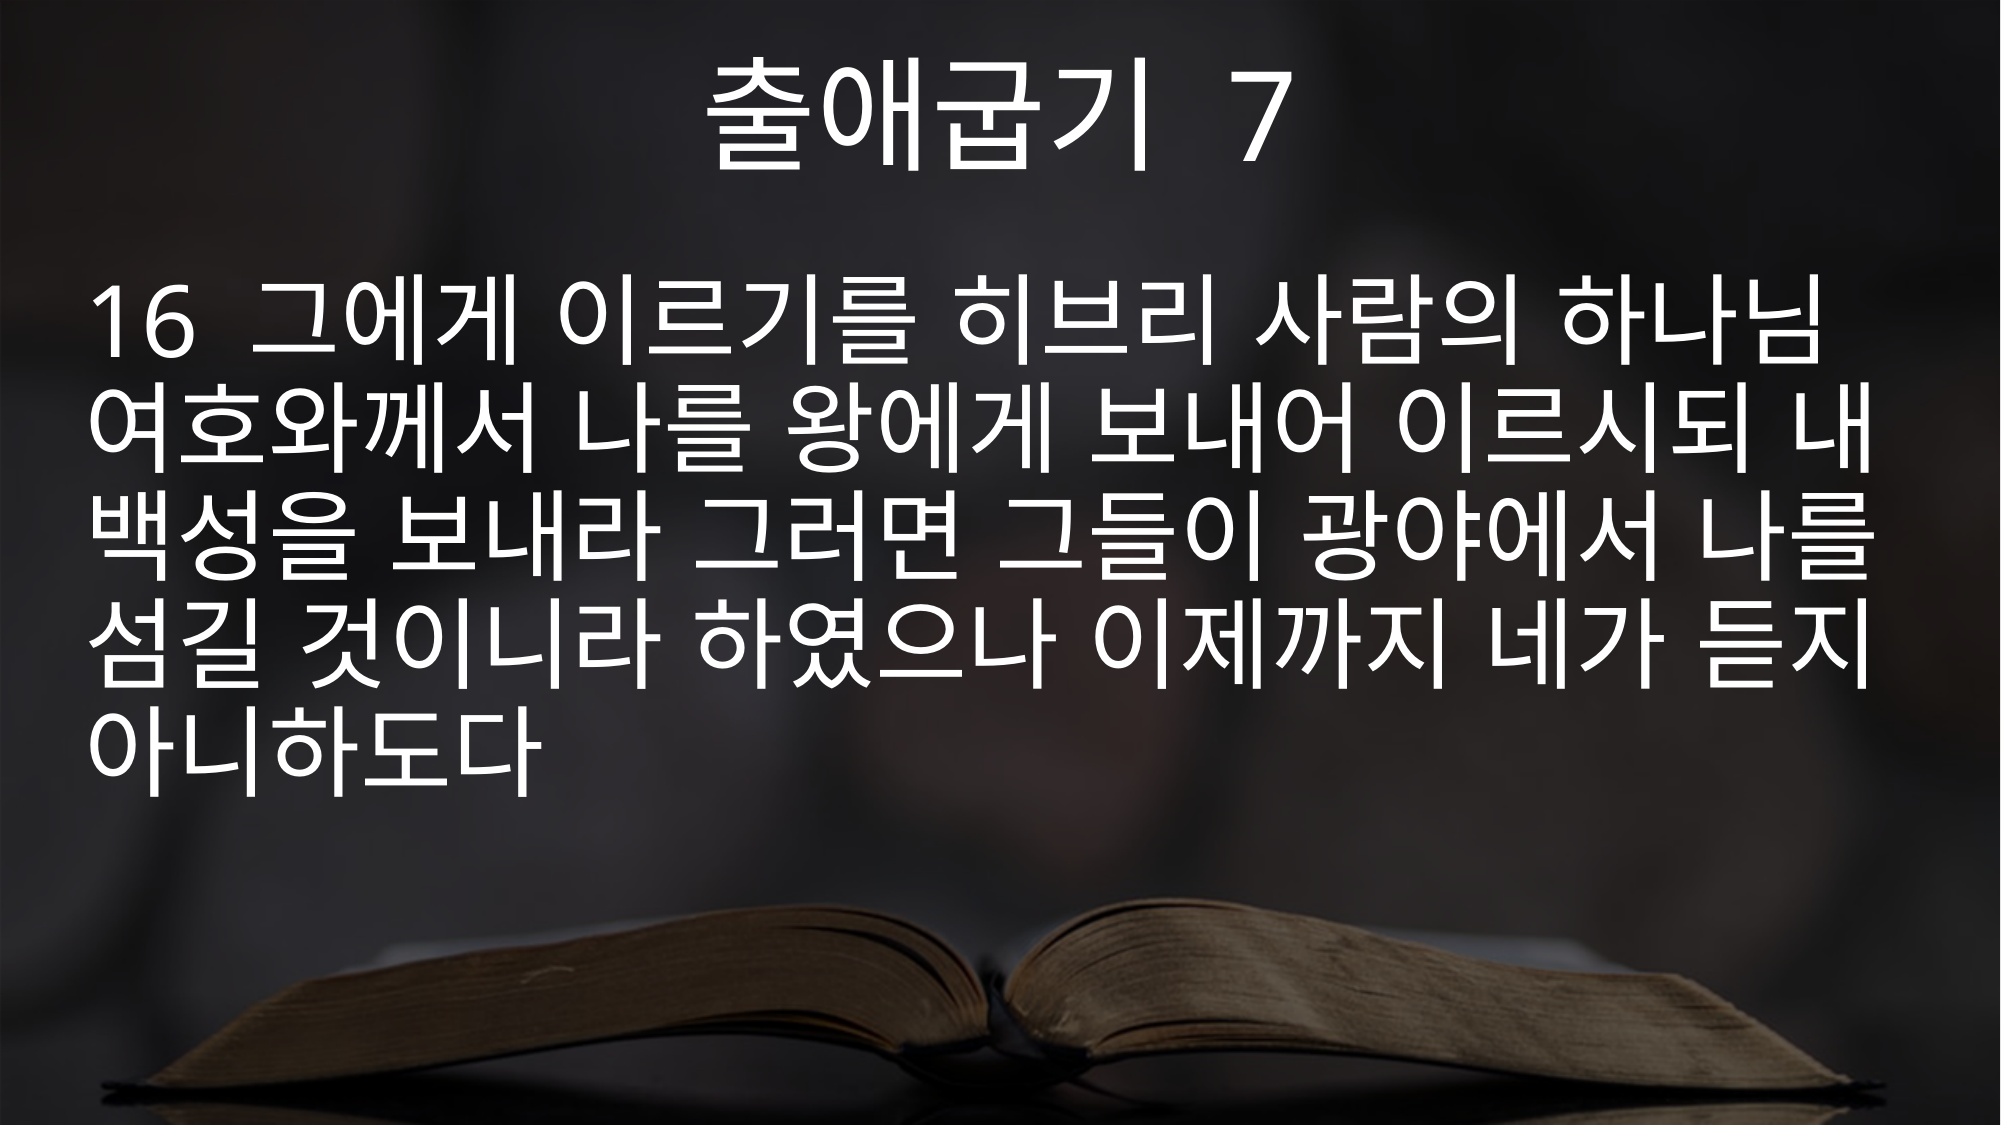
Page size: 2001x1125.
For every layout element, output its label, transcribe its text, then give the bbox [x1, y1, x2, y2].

picture [0, 0, 2001, 1125]
footer 출애굽기 7 [0, 32, 2000, 192]
list 16 그에게 이르기를 히브리 사람의 하나님 여호와께서 나를 왕에게 보내어 이르시되 내 백성을 보내라 그러면 그들이 광야에서 나를 섬길 것이니라 하였으나 이제까지 네가 듣지 아니하도다 [69, 263, 1953, 423]
